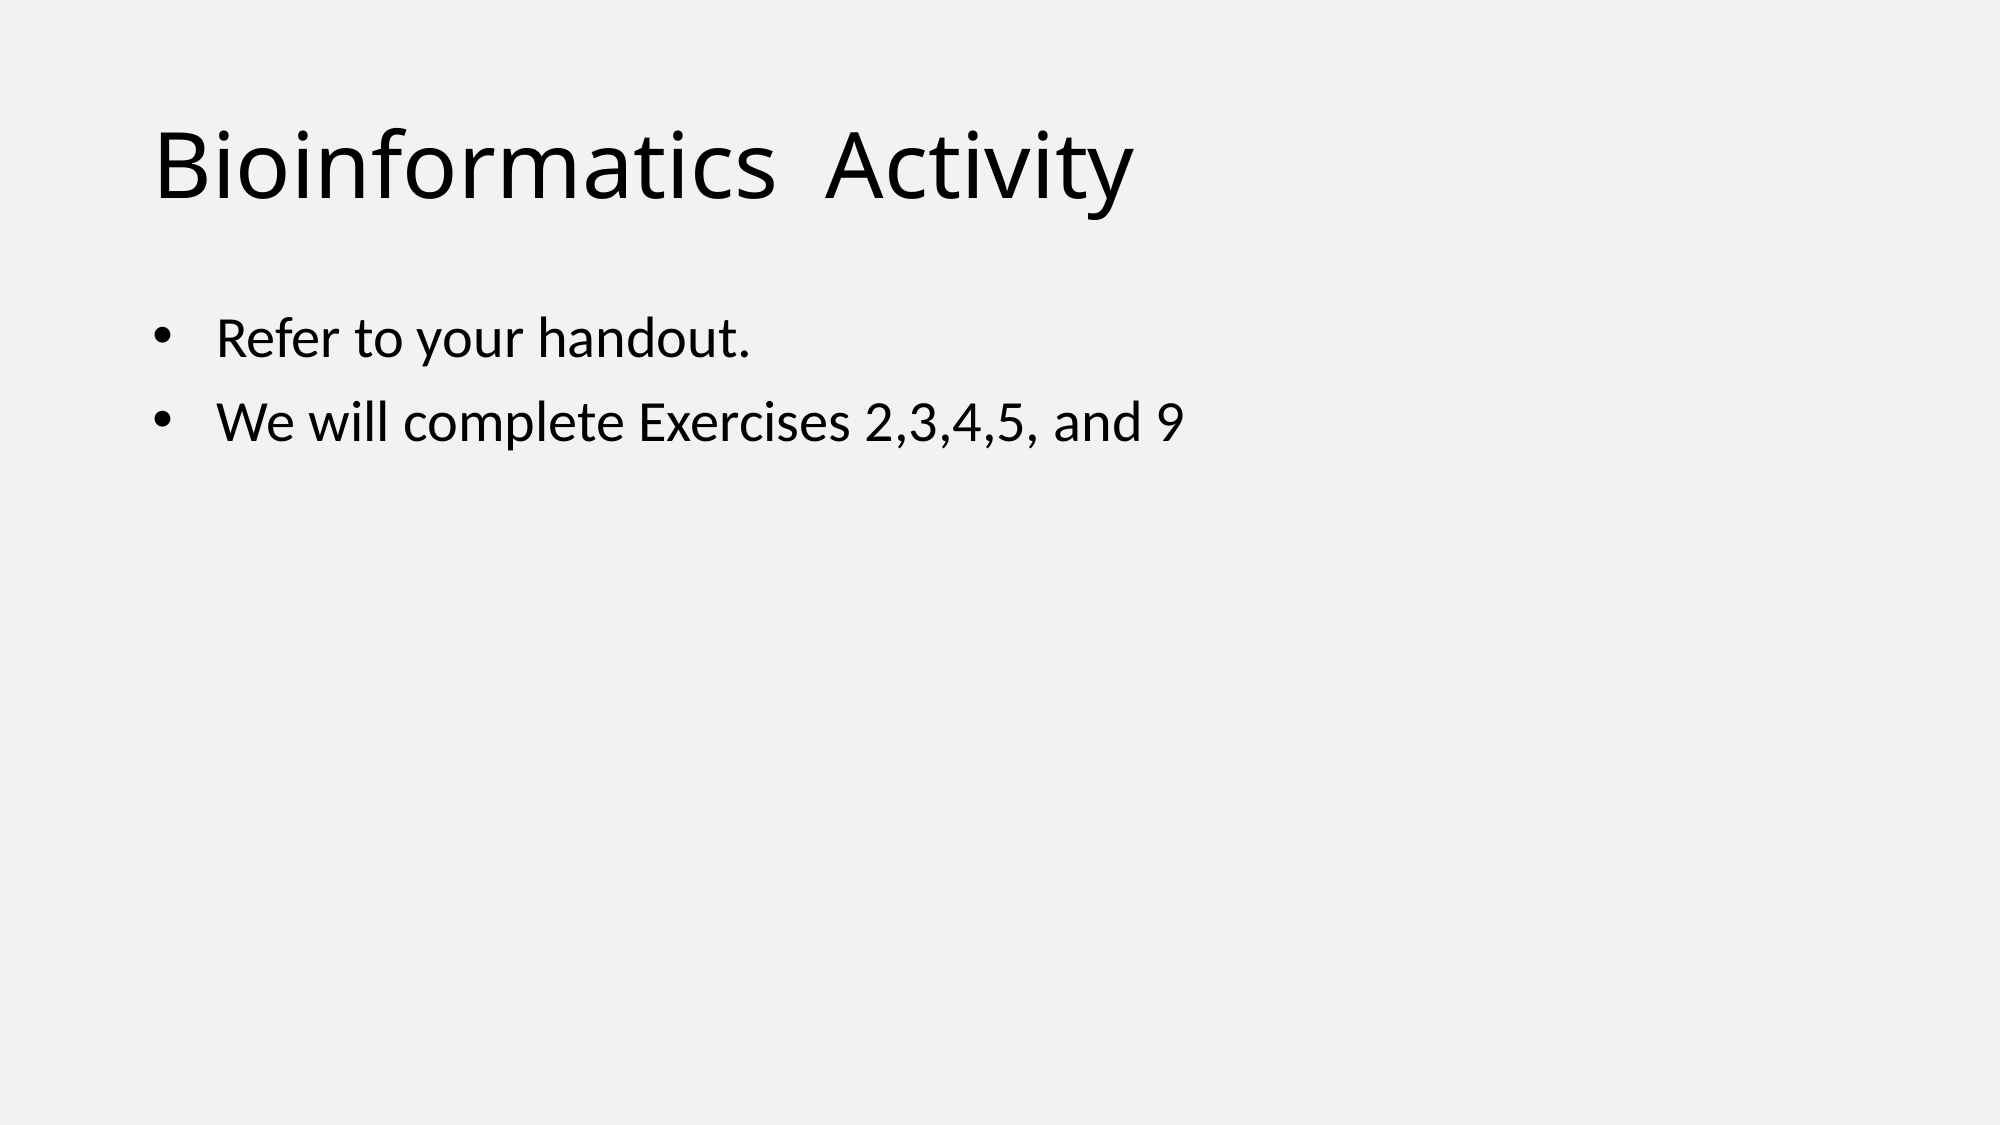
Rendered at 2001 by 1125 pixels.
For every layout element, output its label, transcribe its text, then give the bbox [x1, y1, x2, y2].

title Bioinformatics Activity [137, 59, 1863, 278]
list Refer to your handout. We will complete Exercises 2,3,4,5, and 9 [137, 299, 1863, 1014]
